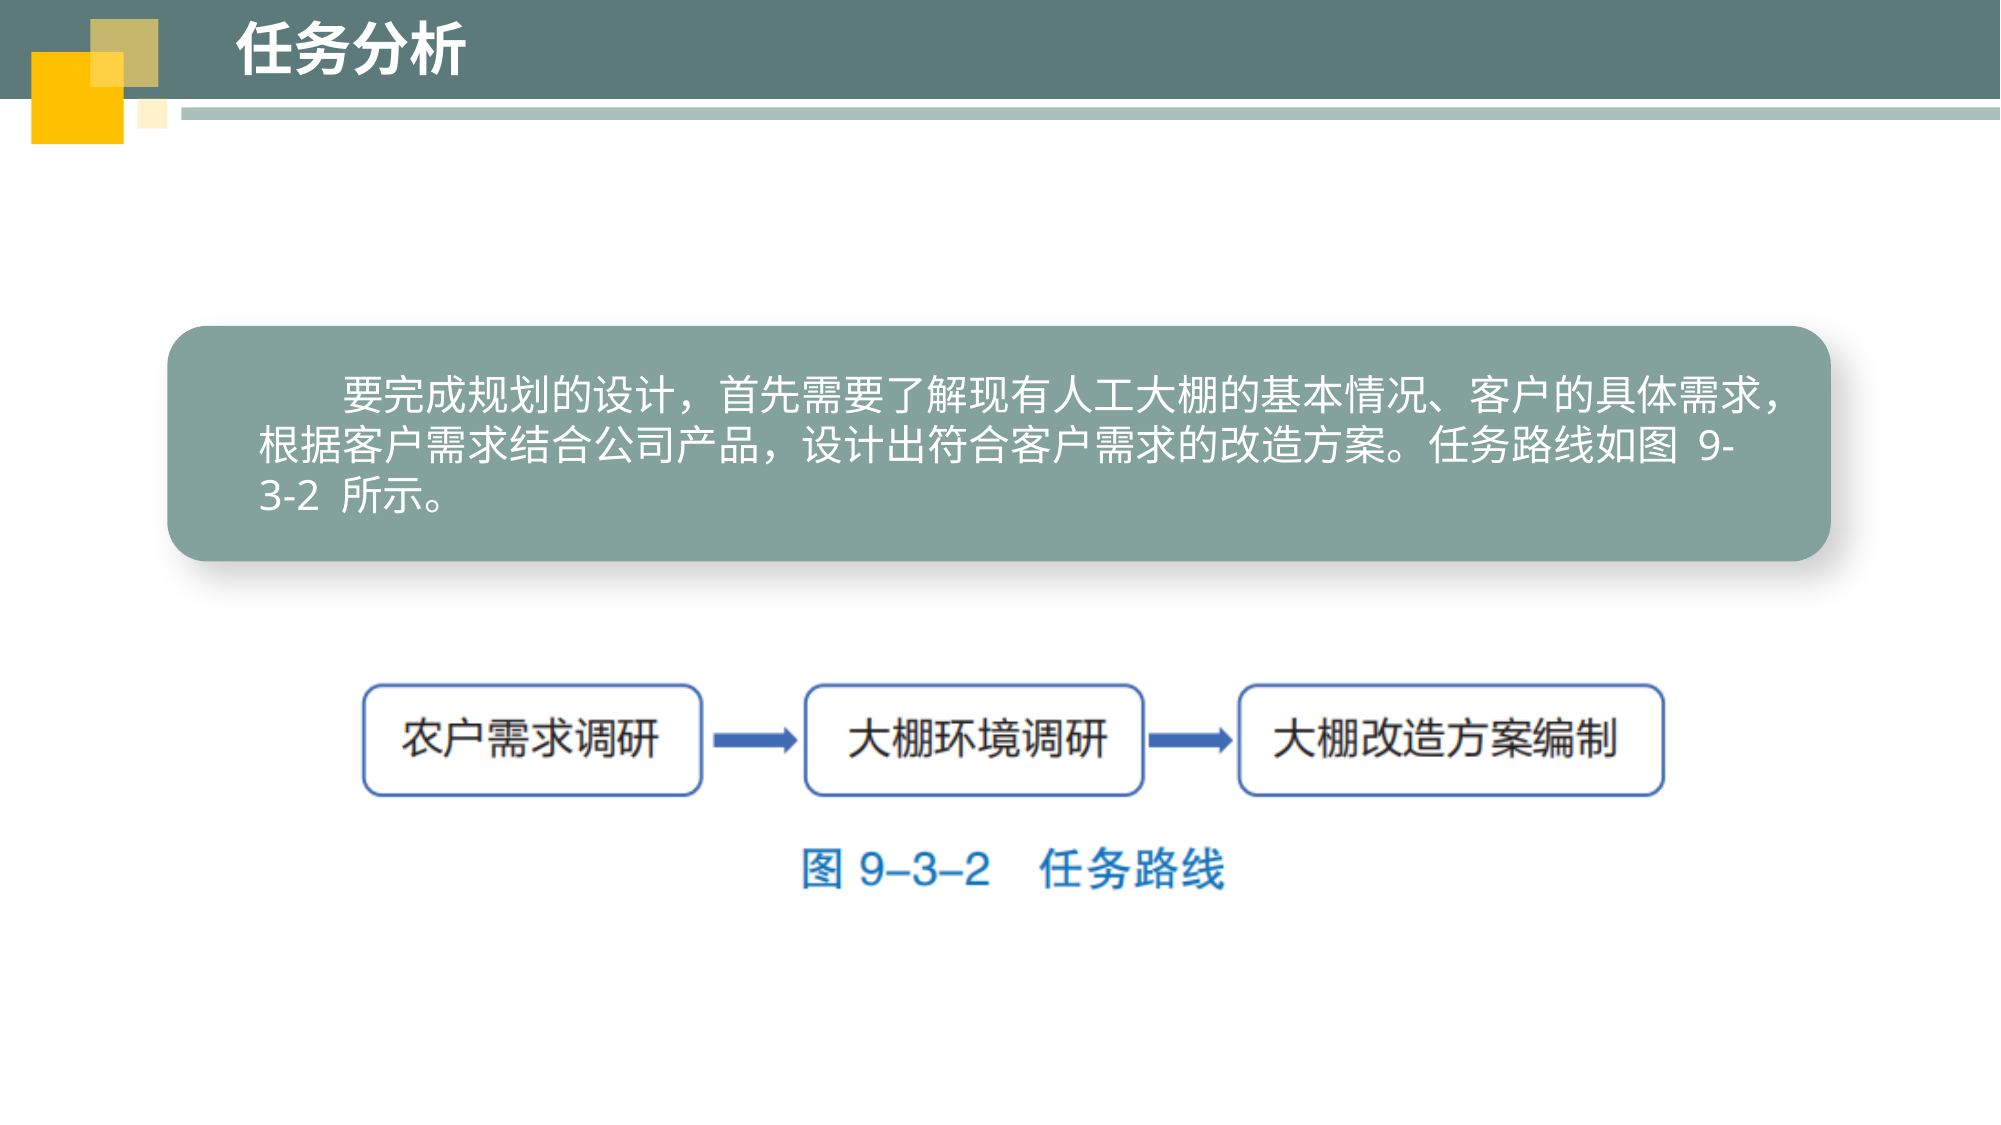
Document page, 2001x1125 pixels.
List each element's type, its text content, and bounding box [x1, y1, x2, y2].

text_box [0, 0, 2000, 145]
text_box [167, 325, 1831, 562]
text_box 要完成规划的设计，首先需要了解现有人工大棚的基本情况、客户的具体需求，根据客户需求结合公司产品，设计出符合客户需求的改造方案。任务路线如图 9-3-2 所示。 [244, 361, 1785, 527]
picture [310, 656, 1691, 902]
